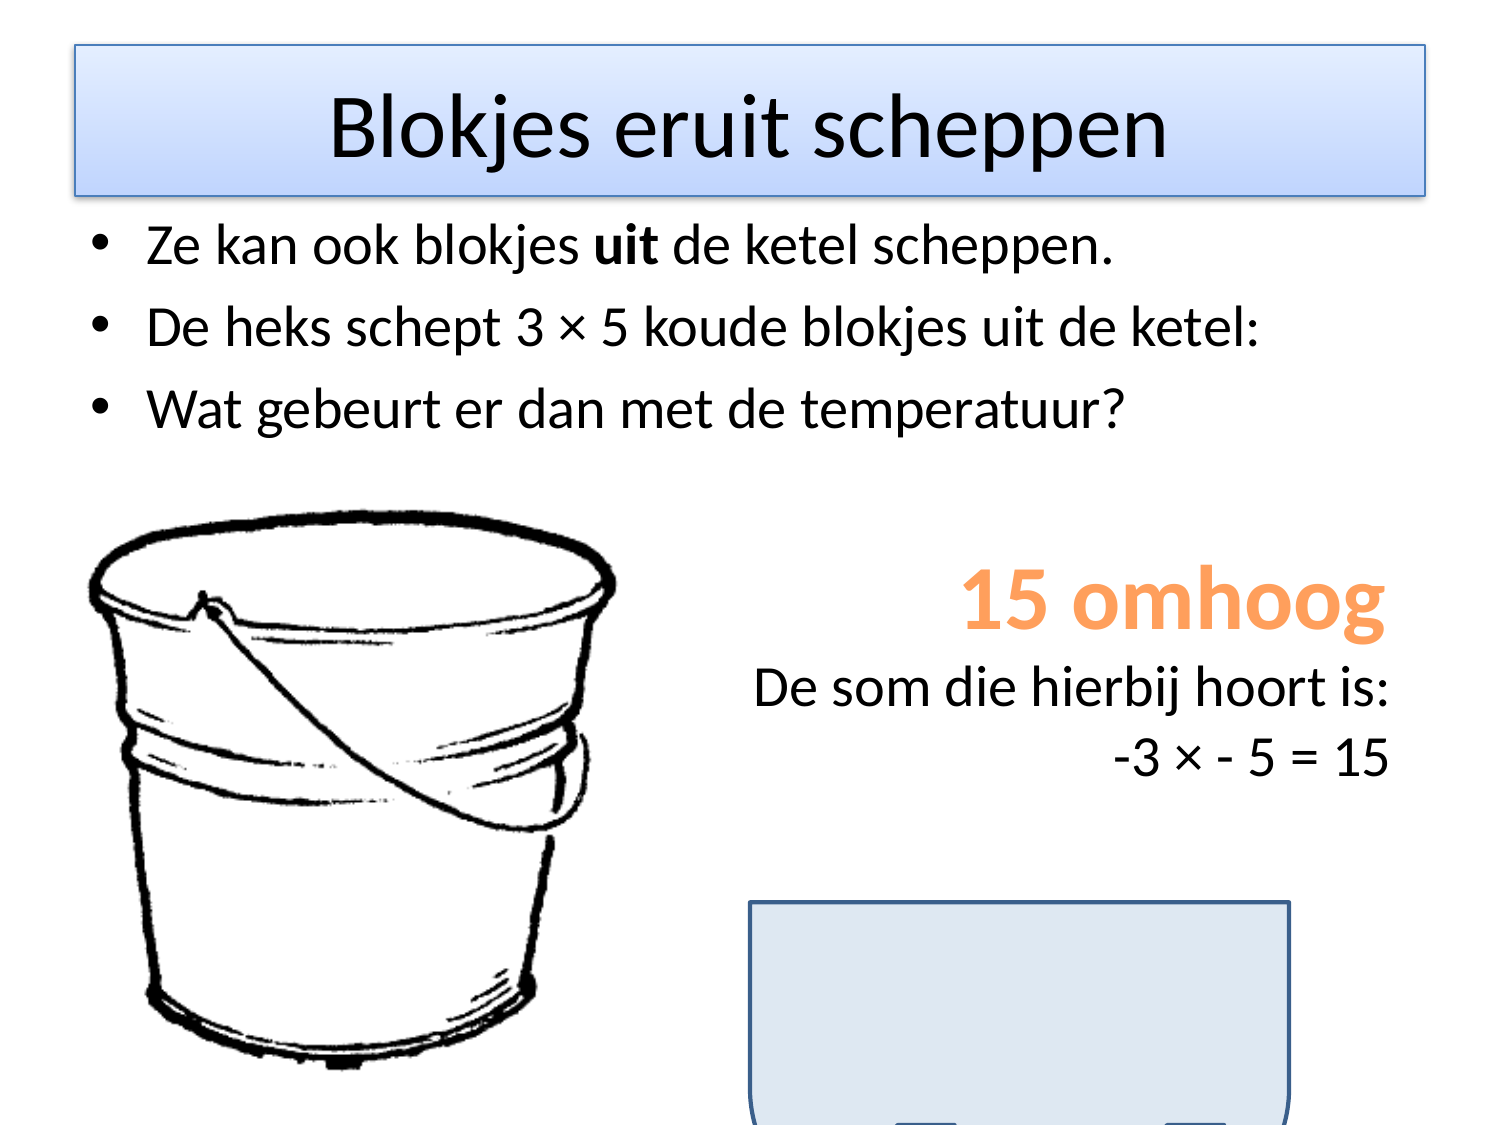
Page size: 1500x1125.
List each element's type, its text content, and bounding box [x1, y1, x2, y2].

text_box 15 omhoog [943, 530, 1483, 656]
list Ze kan ook blokjes uit de ketel scheppen. De heks schept 3 × 5 koude blokjes uit de ketel: Wat gebeurt er dan met de temperatuur? [75, 199, 1454, 942]
title Blokjes eruit scheppen [74, 44, 1426, 197]
text_box De som die hierbij hoort is: -3 × - 5 = 15 [691, 640, 1407, 795]
text_box [747, 900, 1292, 1125]
picture [81, 503, 622, 1076]
